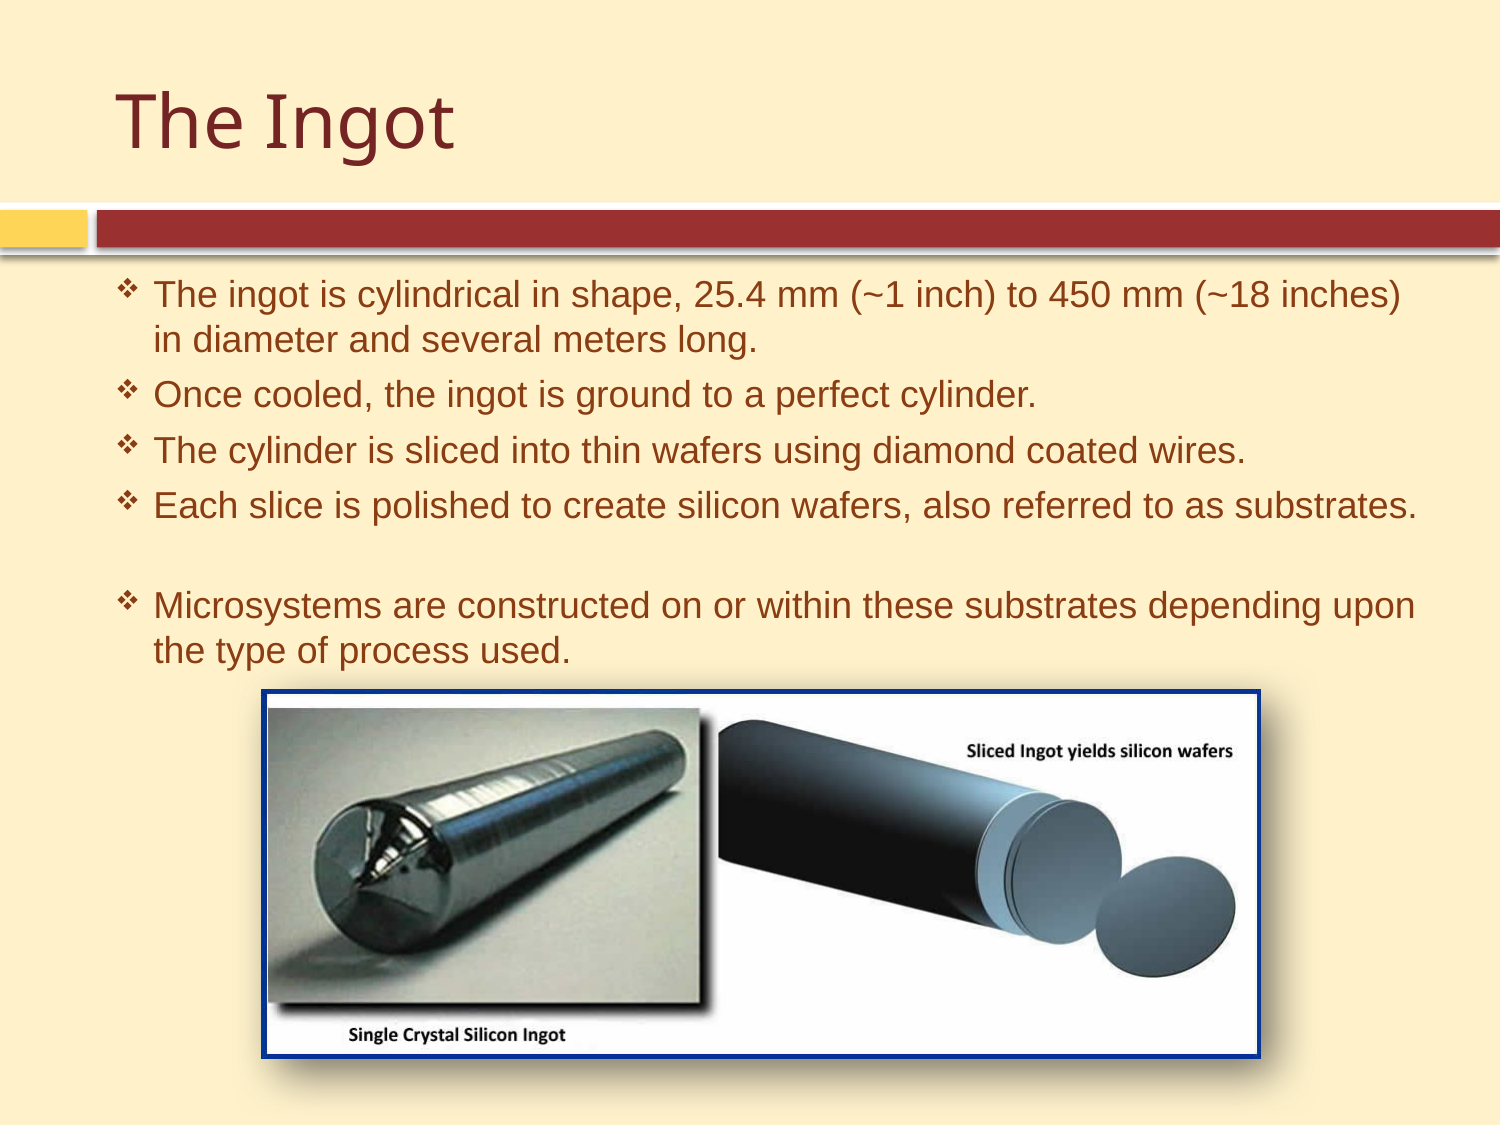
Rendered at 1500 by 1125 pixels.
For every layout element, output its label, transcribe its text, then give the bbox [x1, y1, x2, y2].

title The Ingot [100, 37, 1438, 200]
list The ingot is cylindrical in shape, 25.4 mm (~1 inch) to 450 mm (~18 inches) in diameter and several meters long. Once cooled, the ingot is ground to a perfect cylinder. The cylinder is sliced into thin wafers using diamond coated wires. Each slice is polished to create silicon wafers, also referred to as substrates. Microsystems are constructed on or within these substrates depending upon the type of process used. [100, 262, 1438, 631]
picture [261, 689, 1262, 1059]
